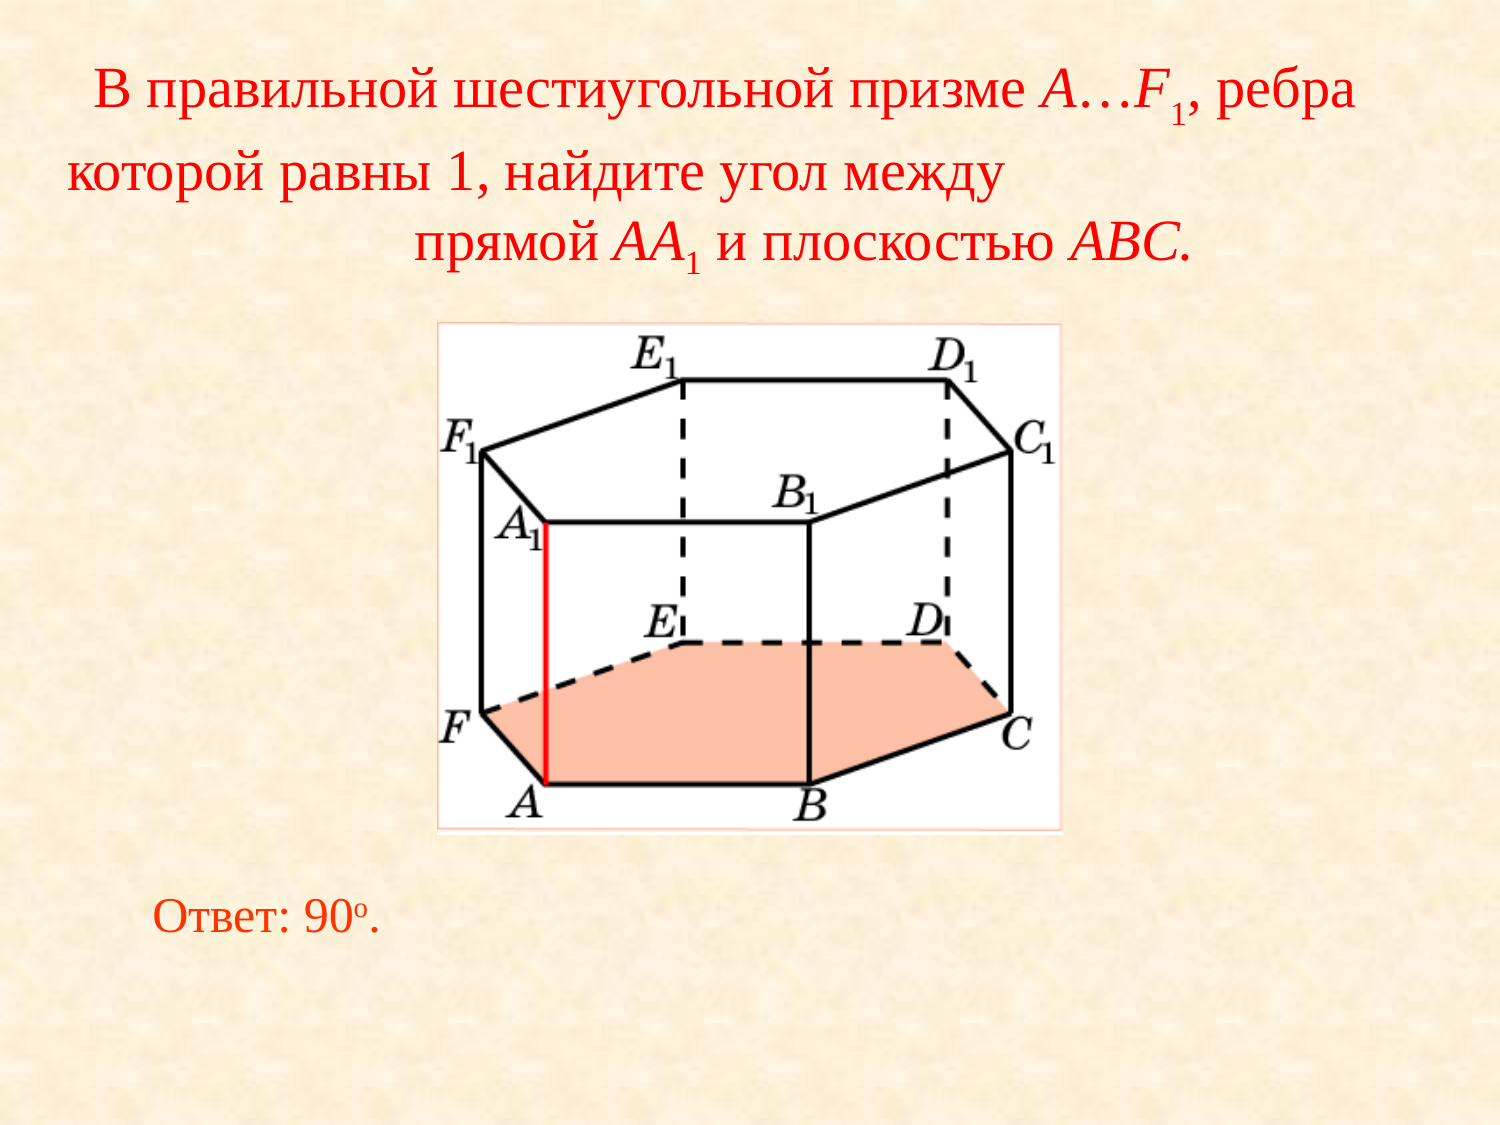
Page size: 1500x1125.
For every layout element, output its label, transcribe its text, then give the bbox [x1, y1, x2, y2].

text_box Ответ: 90о. [137, 874, 638, 950]
picture [0, 0, 1500, 1125]
text_box В правильной шестиугольной призме A…F1, ребра которой равны 1, найдите угол между прямой AA1 и плоскостью ABC. [49, 41, 1400, 289]
